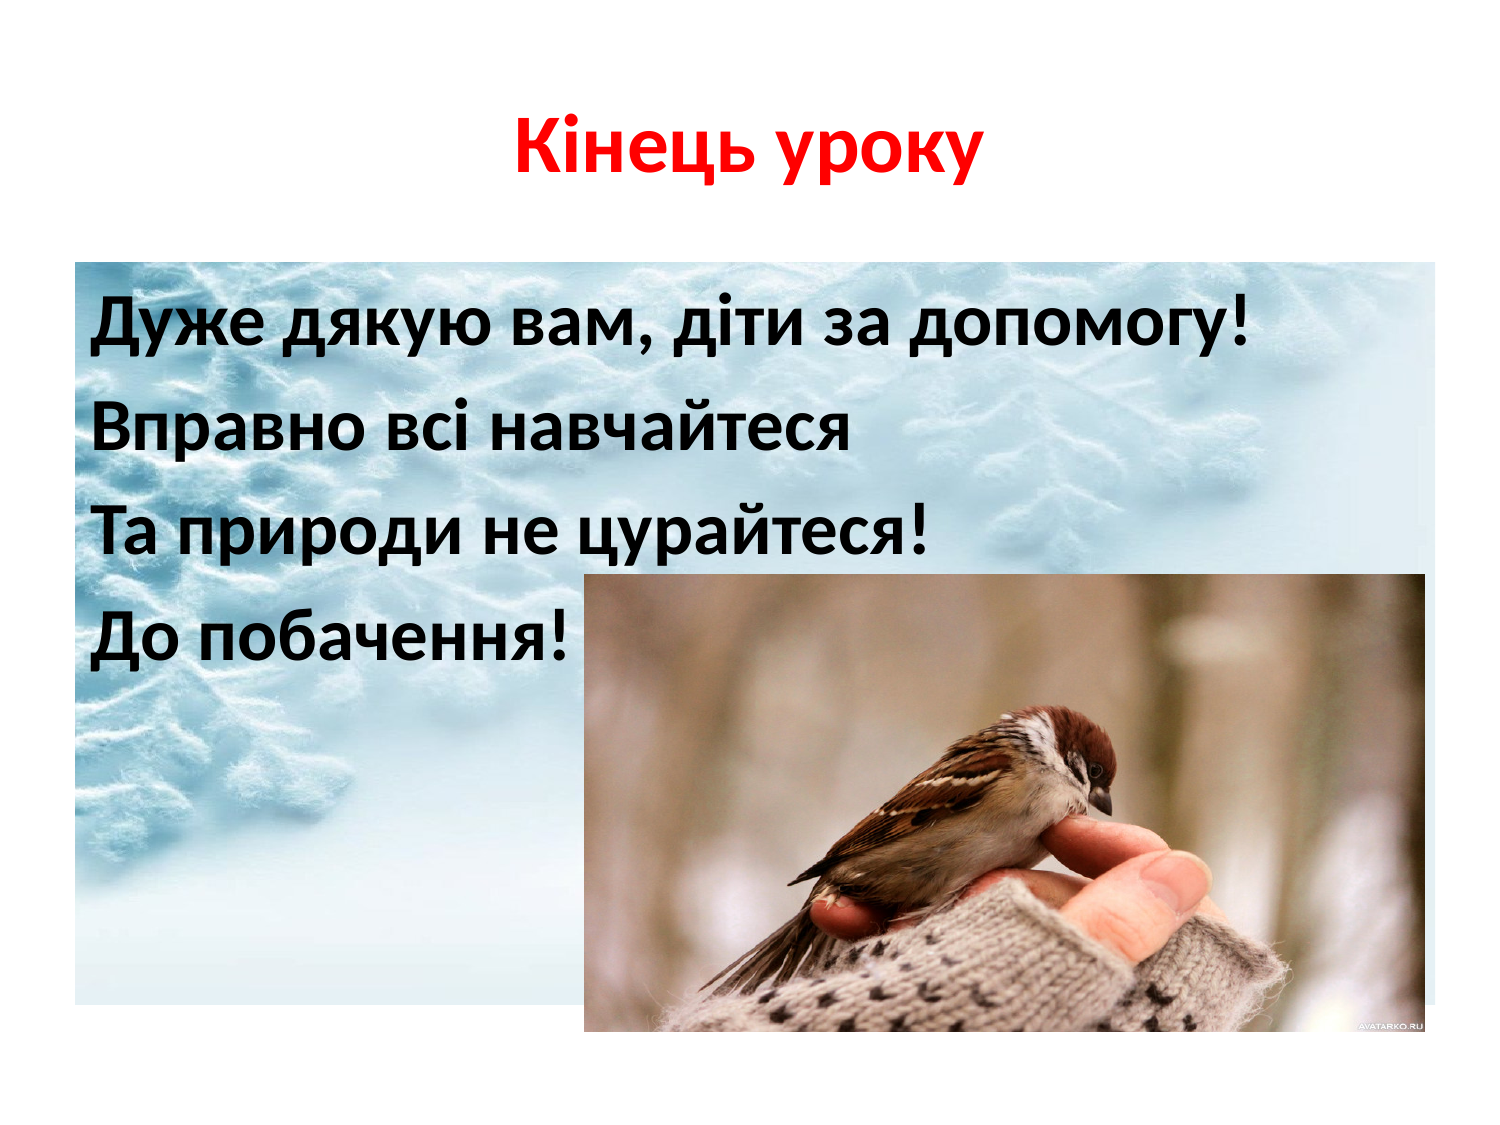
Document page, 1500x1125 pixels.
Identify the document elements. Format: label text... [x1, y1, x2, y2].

list Дуже дякую вам, діти за допомогу! Вправно всі навчайтеся Та природи не цурайтеся! До побачення! [75, 262, 1436, 1005]
picture [584, 574, 1426, 1032]
title Кінець уроку [75, 45, 1425, 233]
